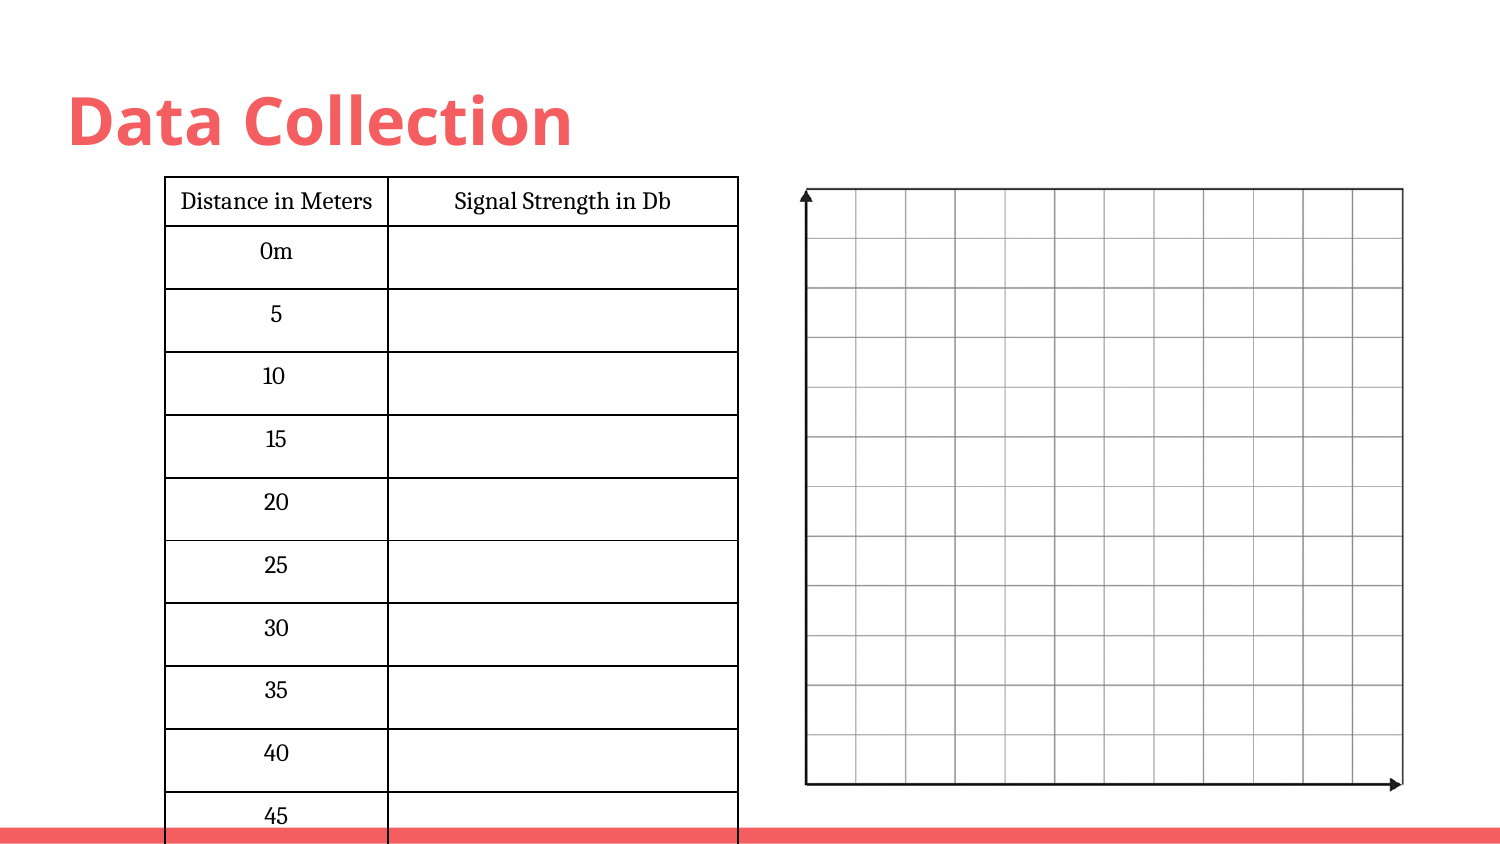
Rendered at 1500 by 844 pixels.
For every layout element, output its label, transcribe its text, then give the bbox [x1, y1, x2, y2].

table_cell 0m [166, 227, 387, 288]
table_cell 20 [166, 479, 387, 540]
title Data Collection [51, 64, 1449, 167]
table_cell 5 [166, 290, 387, 351]
table_cell 45 [166, 793, 387, 844]
table_cell 25 [166, 541, 387, 602]
table_cell [389, 479, 737, 540]
table_cell 30 [166, 604, 387, 665]
table_cell [389, 227, 737, 288]
table_cell [389, 416, 737, 477]
table_cell [389, 667, 737, 728]
table_cell 10 [166, 353, 387, 414]
table_header Distance in Meters [166, 178, 387, 225]
table_cell 40 [166, 730, 387, 791]
table_cell 15 [166, 416, 387, 477]
table_cell [389, 290, 737, 351]
picture [786, 176, 1415, 804]
table_header Signal Strength in Db [389, 178, 737, 225]
table_cell [389, 604, 737, 665]
table_cell [389, 541, 737, 602]
table_cell [389, 353, 737, 414]
table_cell [389, 793, 737, 844]
table_cell [389, 730, 737, 791]
table_cell 35 [166, 667, 387, 728]
